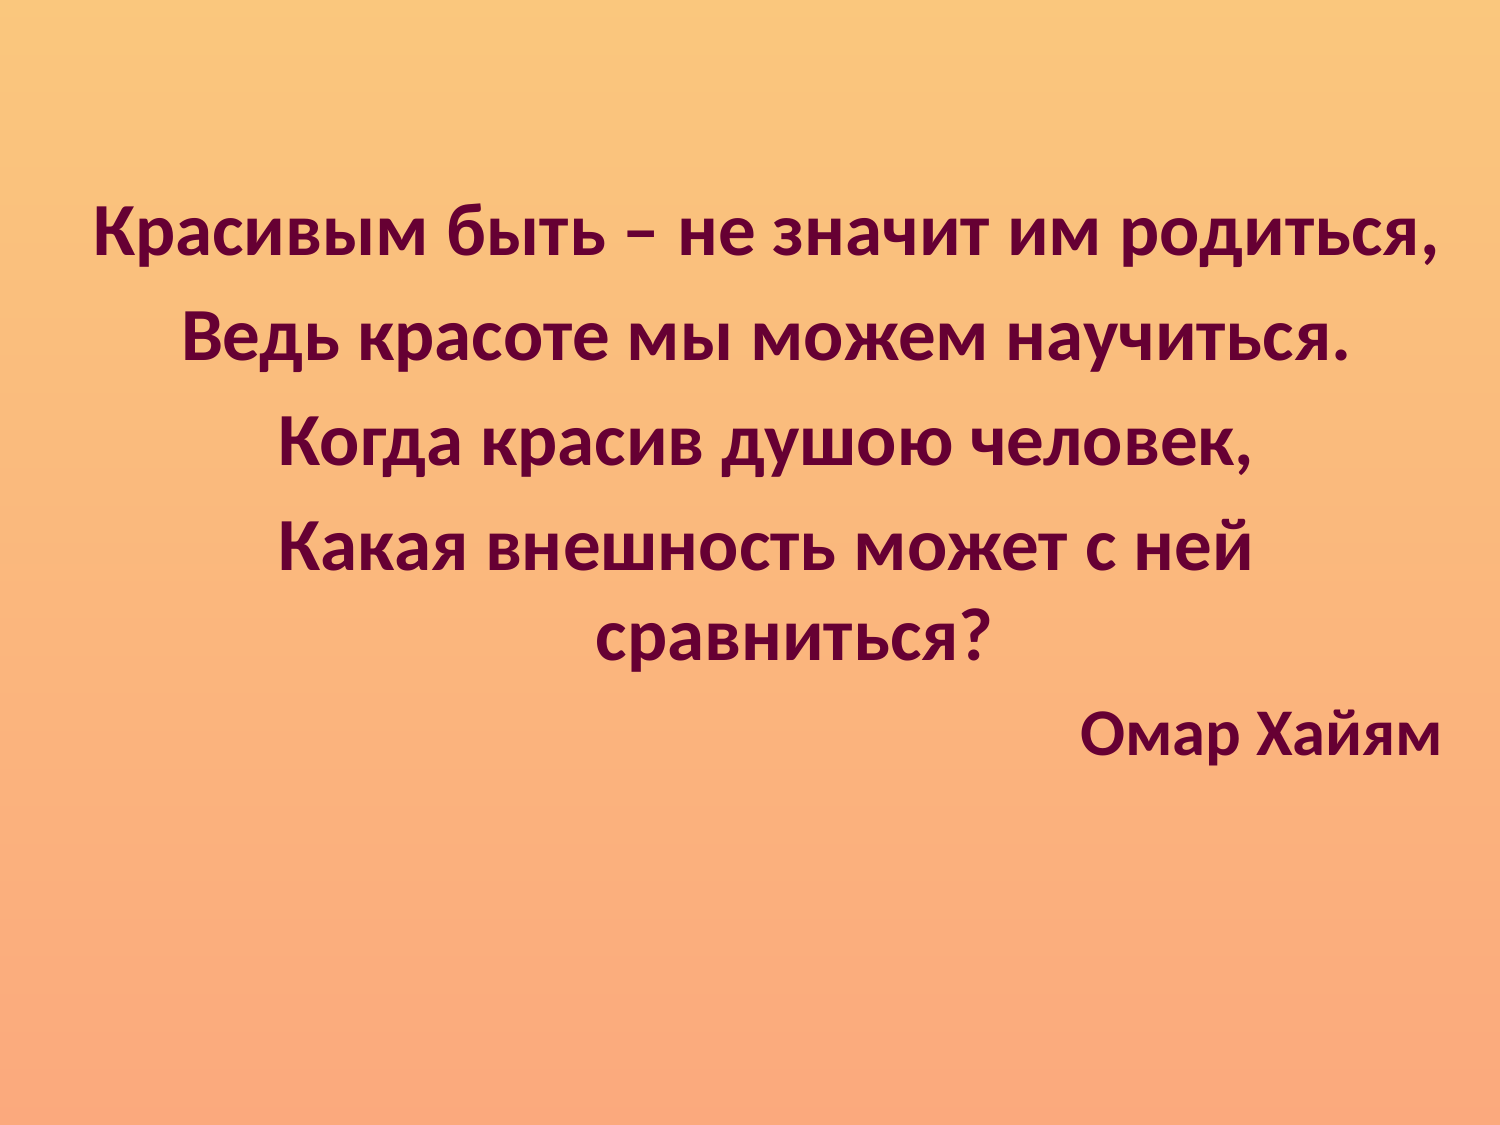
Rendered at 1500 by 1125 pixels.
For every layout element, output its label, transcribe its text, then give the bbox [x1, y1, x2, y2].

list Красивым быть – не значит им родиться, Ведь красоте мы можем научиться. Когда красив душою человек, Какая внешность может с ней сравниться? Омар Хайям [75, 172, 1459, 1005]
